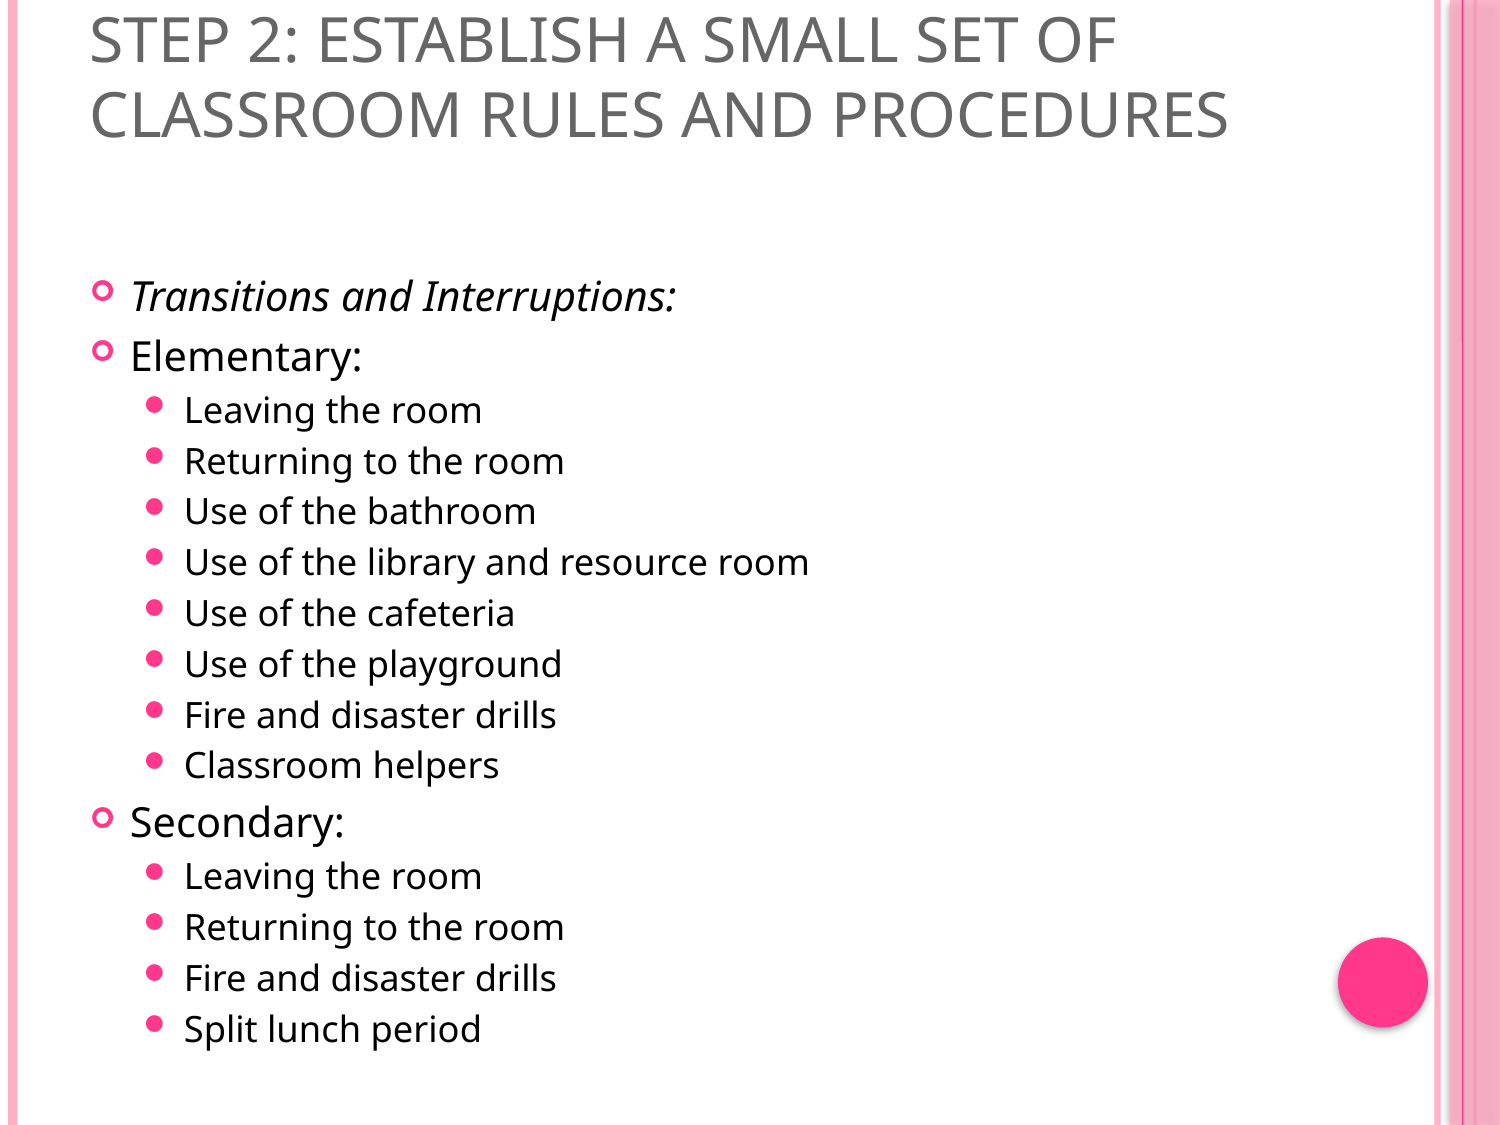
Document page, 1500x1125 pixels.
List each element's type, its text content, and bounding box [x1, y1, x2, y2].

list Transitions and Interruptions: Elementary: Leaving the room Returning to the room Use of the bathroom Use of the library and resource room Use of the cafeteria Use of the playground Fire and disaster drills Classroom helpers Secondary: Leaving the room Returning to the room Fire and disaster drills Split lunch period [75, 262, 1300, 1062]
title Step 2: Establish a small set of classroom rules and procedures [75, 45, 1300, 233]
